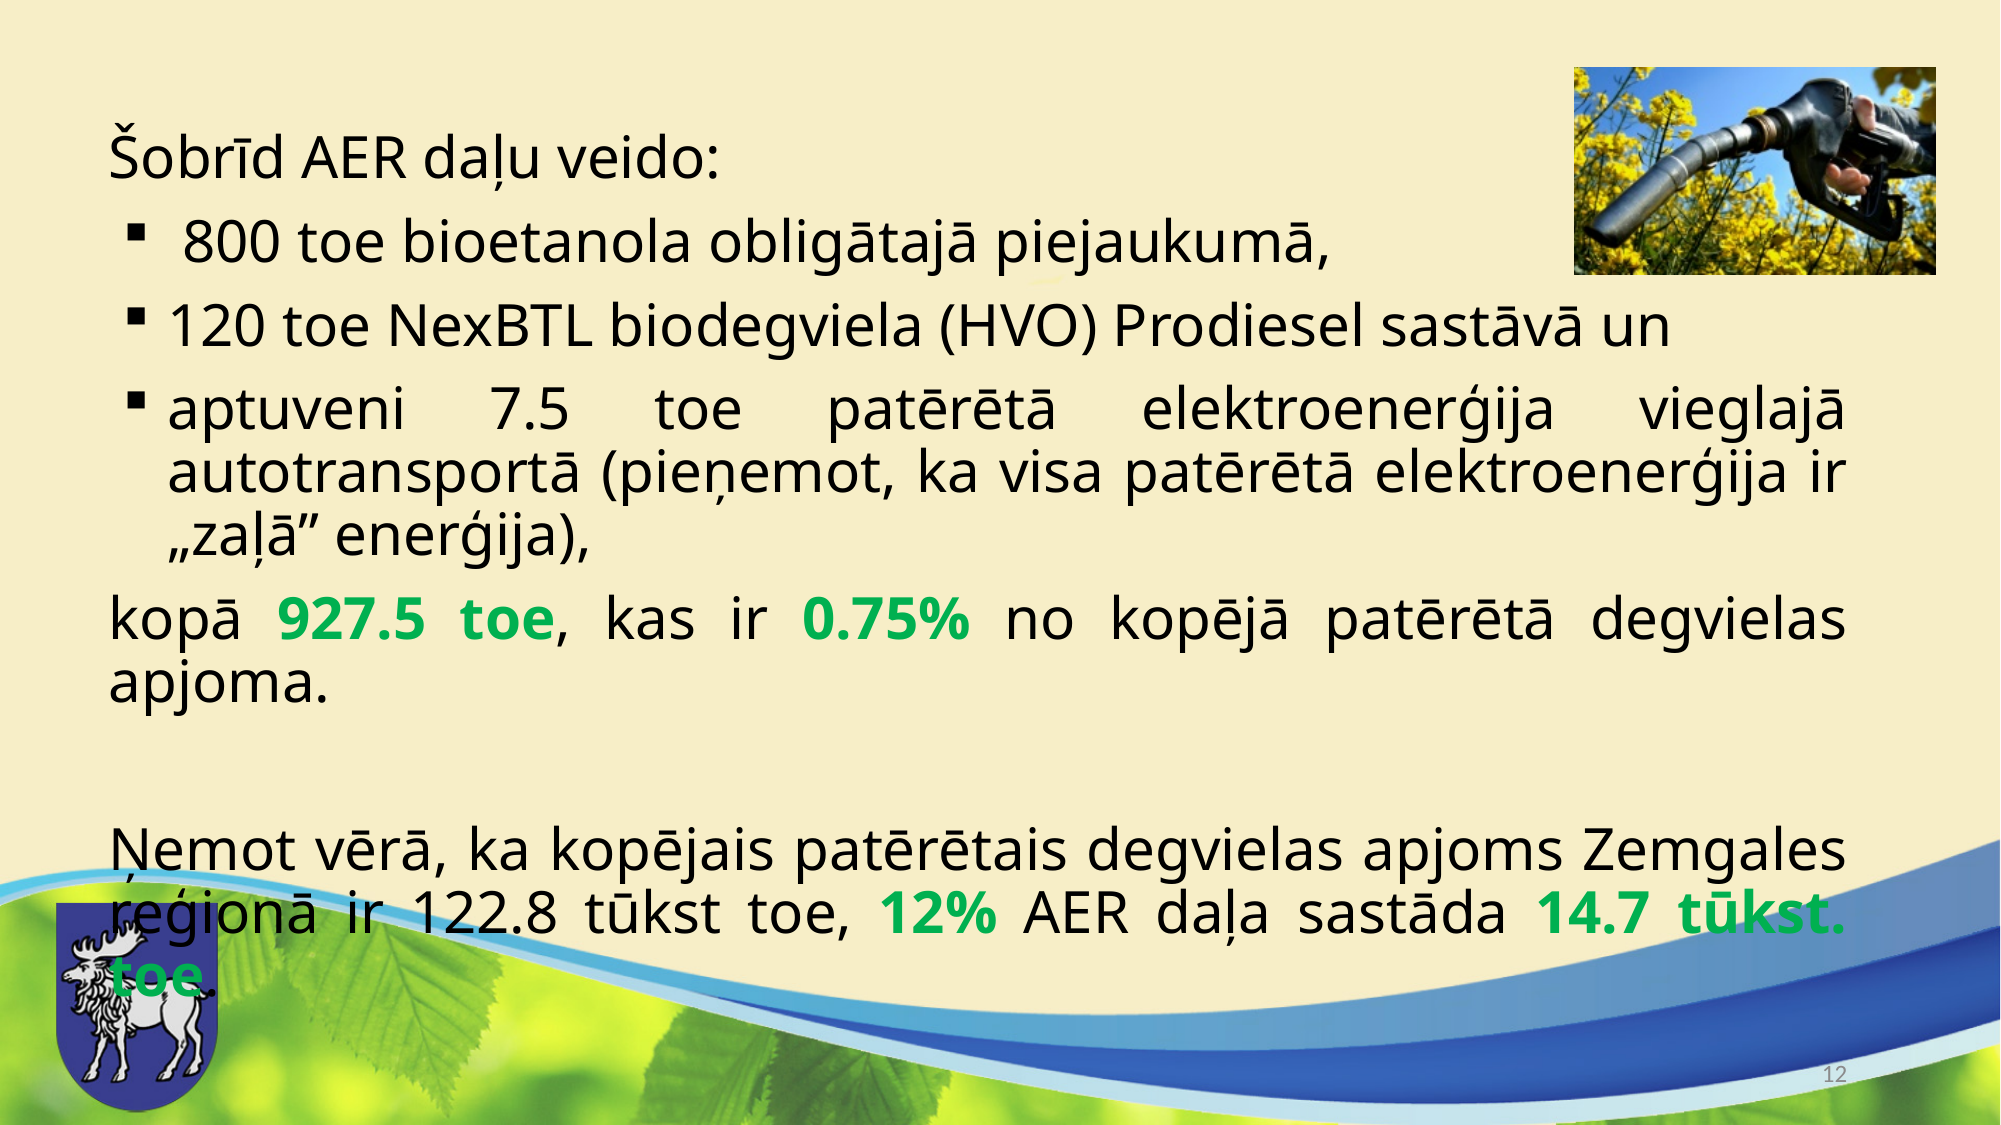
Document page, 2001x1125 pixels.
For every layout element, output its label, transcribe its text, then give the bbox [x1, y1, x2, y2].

slide_number 12 [1412, 1042, 1863, 1103]
list Šobrīd AER daļu veido: 800 toe bioetanola obligātajā piejaukumā, 120 toe NexBTL biodegviela (HVO) Prodiesel sastāvā un aptuveni 7.5 toe patērētā elektroenerģija vieglajā autotransportā (pieņemot, ka visa patērētā elektroenerģija ir „zaļā” enerģija), kopā 927.5 toe, kas ir 0.75% no kopējā patērētā degvielas apjoma. Ņemot vērā, ka kopējais patērētais degvielas apjoms Zemgales reģionā ir 122.8 tūkst toe, 12% AER daļa sastāda 14.7 tūkst. toe. [93, 120, 1863, 929]
picture [0, 0, 2001, 1125]
